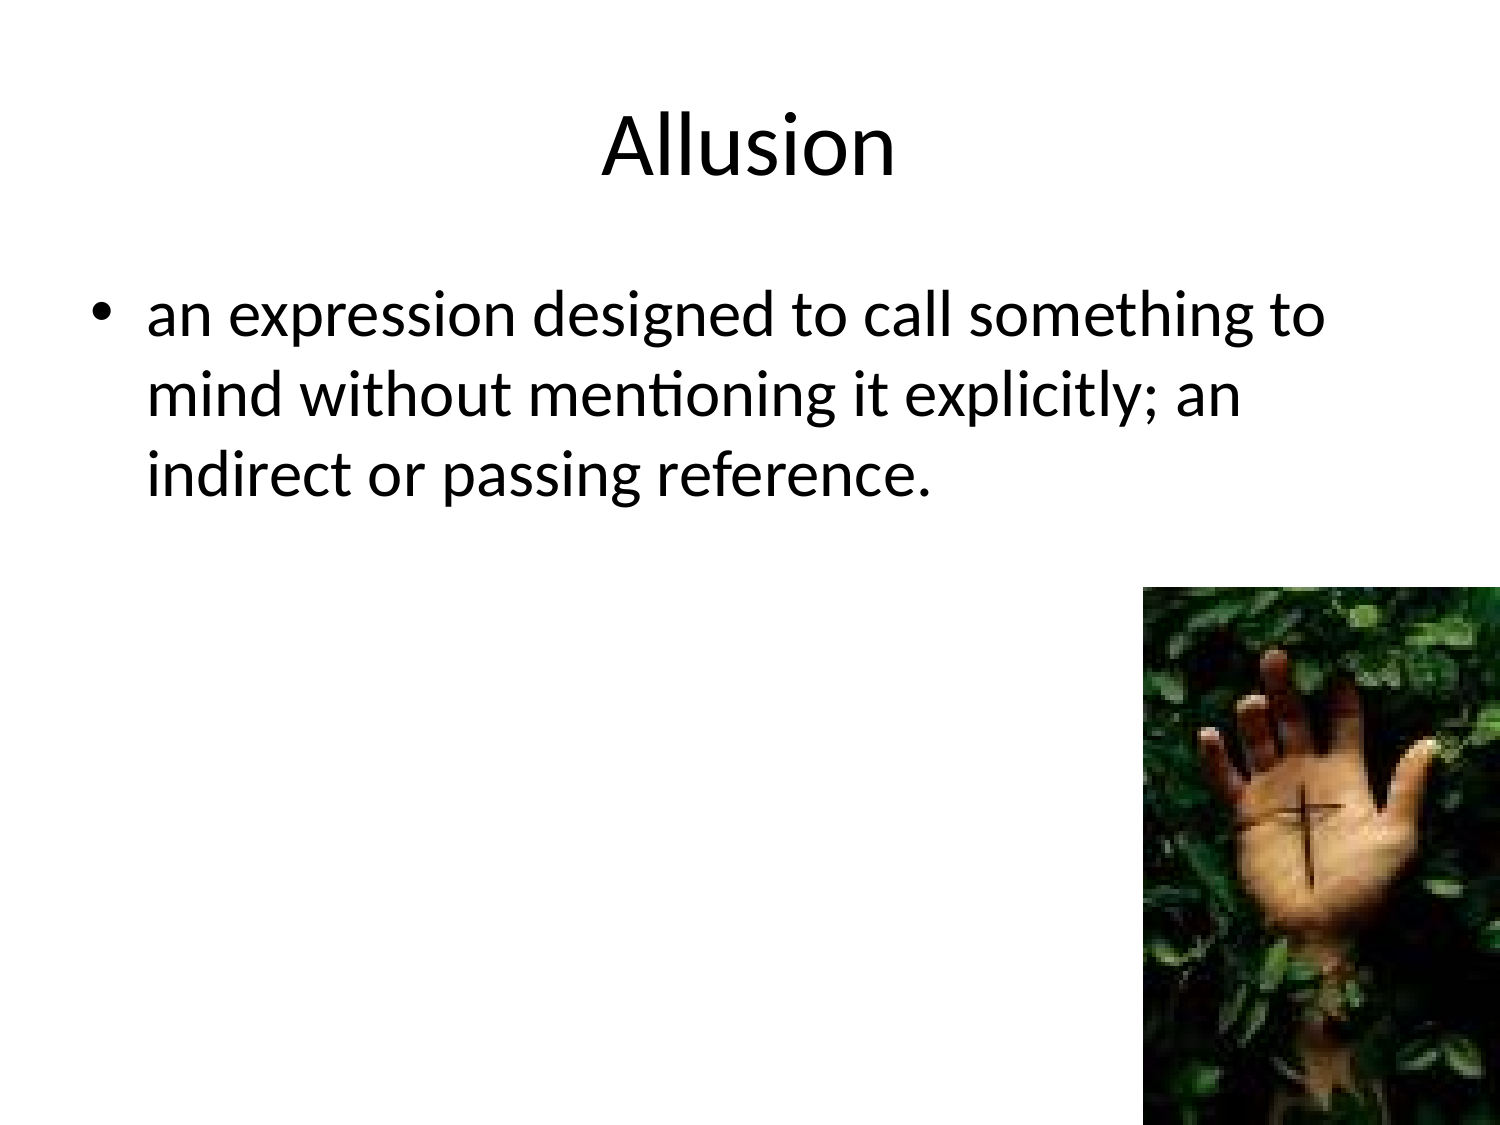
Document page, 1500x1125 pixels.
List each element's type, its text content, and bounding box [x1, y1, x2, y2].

picture [1142, 587, 1500, 1125]
title Allusion [75, 45, 1425, 233]
list an expression designed to call something to mind without mentioning it explicitly; an indirect or passing reference. [75, 262, 1425, 1005]
